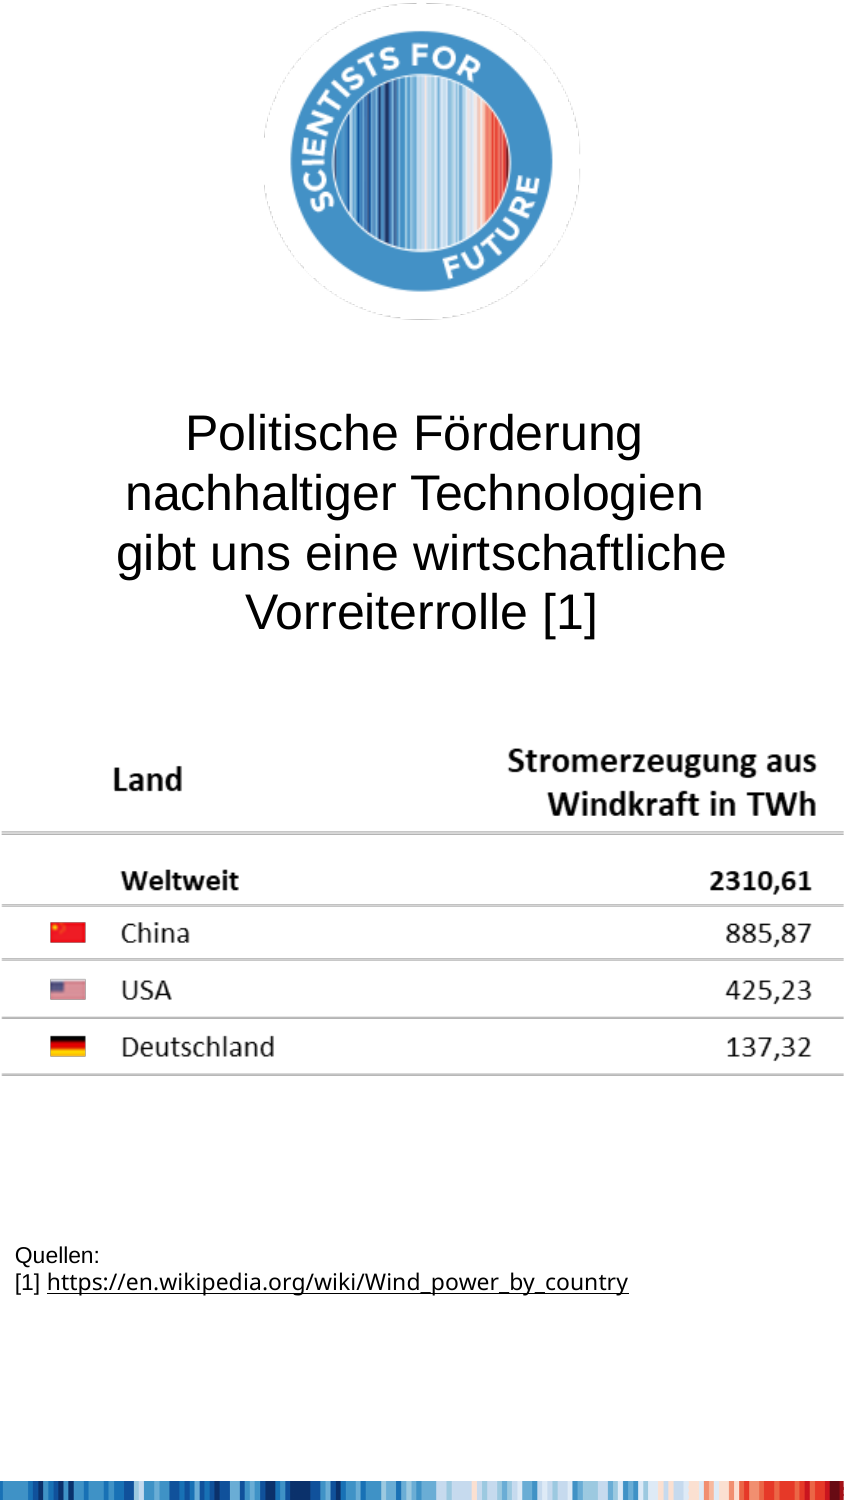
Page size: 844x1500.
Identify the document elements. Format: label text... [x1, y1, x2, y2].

picture [0, 1481, 844, 1500]
picture [263, 2, 581, 323]
text_box Quellen: [1] https://en.wikipedia.org/wiki/Wind_power_by_country [0, 1232, 844, 1307]
text_box Politische Förderung nachhaltiger Technologien gibt uns eine wirtschaftliche Vorreiterrolle [1] [0, 392, 844, 648]
picture [1, 726, 844, 1087]
